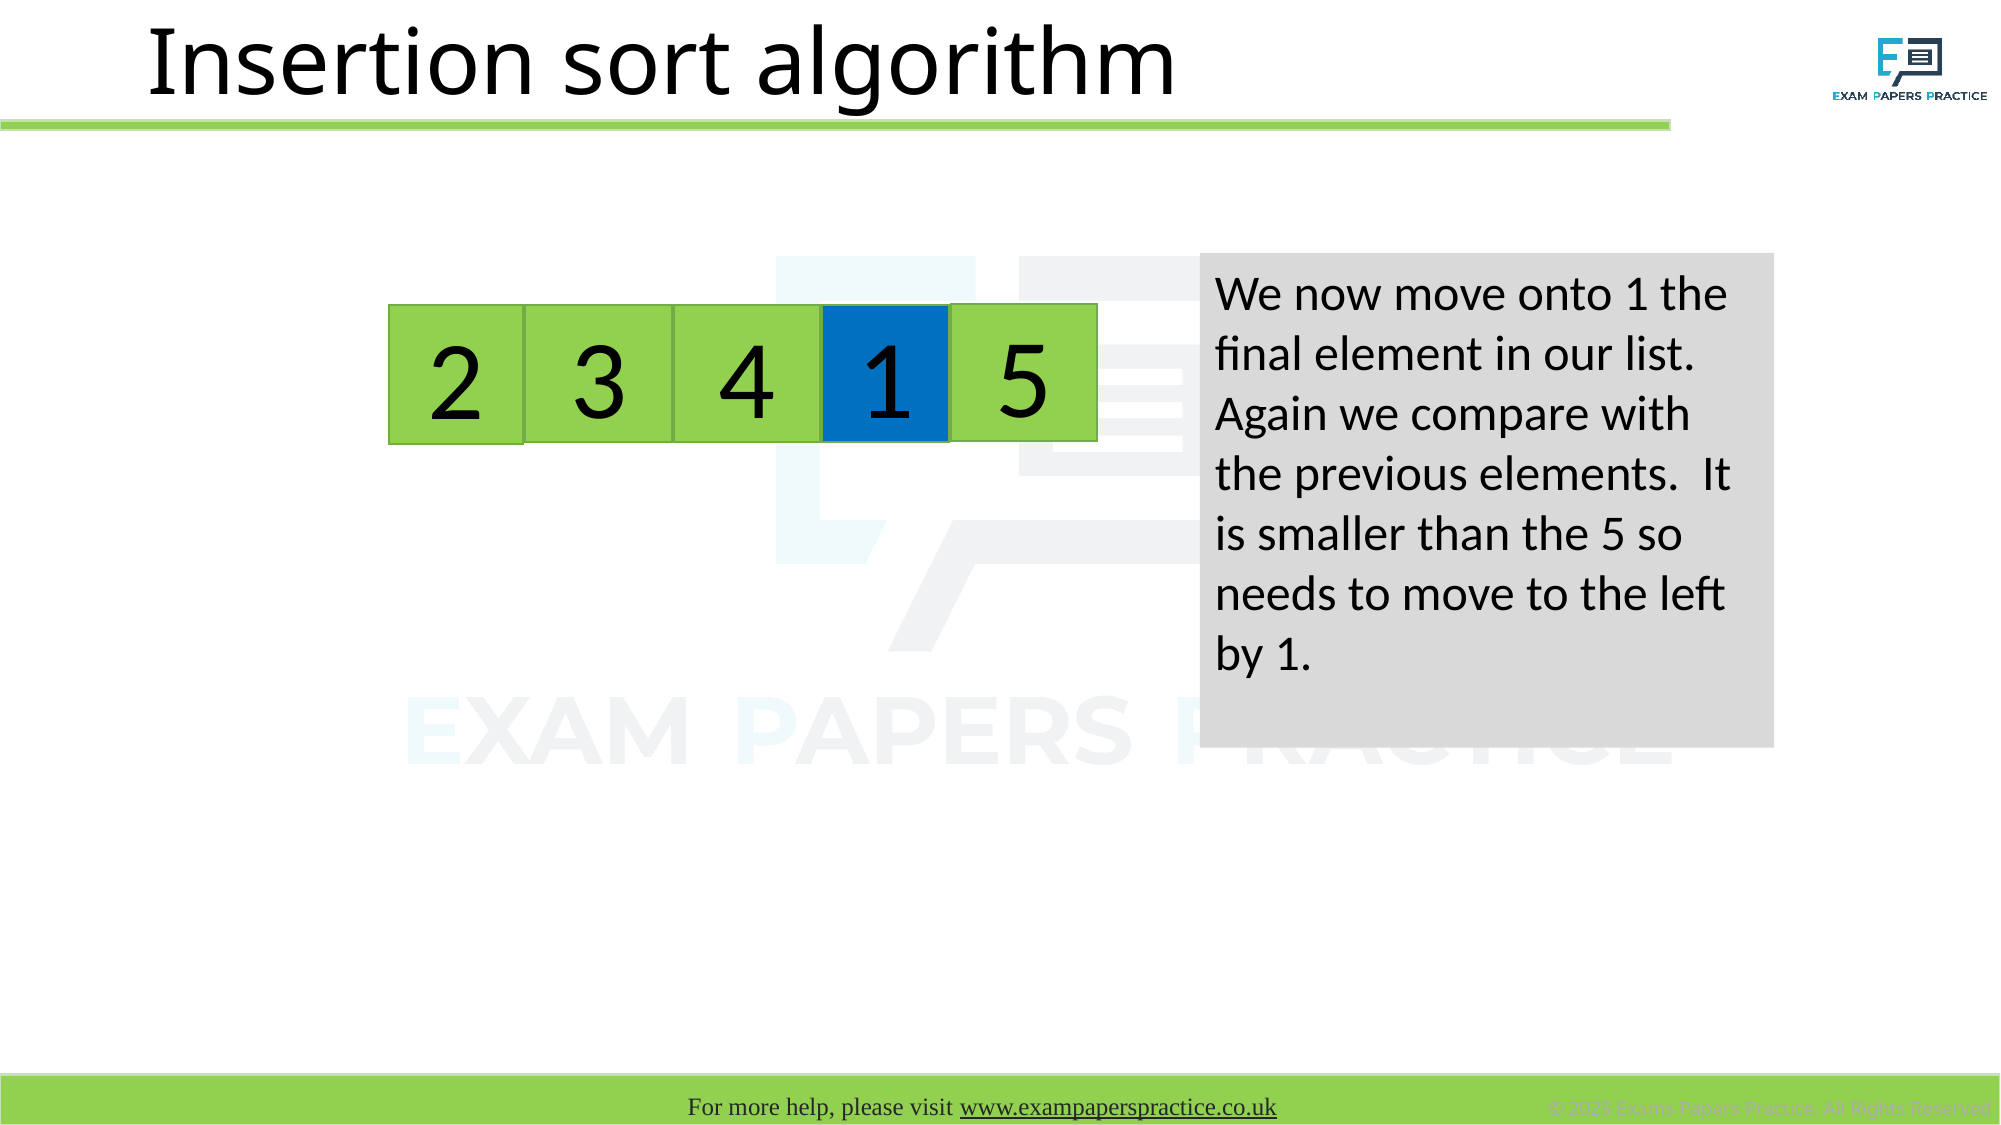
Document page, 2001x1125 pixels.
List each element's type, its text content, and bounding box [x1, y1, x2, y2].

text_box 5 [950, 303, 1098, 442]
text_box 4 [673, 304, 821, 443]
title Insertion sort algorithm [132, 0, 1200, 162]
text_box 2 [388, 304, 524, 445]
text_box 1 [821, 304, 950, 443]
text_box 3 [524, 304, 673, 443]
text_box We now move onto 1 the final element in our list. Again we compare with the previous elements. It is smaller than the 5 so needs to move to the left by 1. [1199, 252, 1775, 748]
